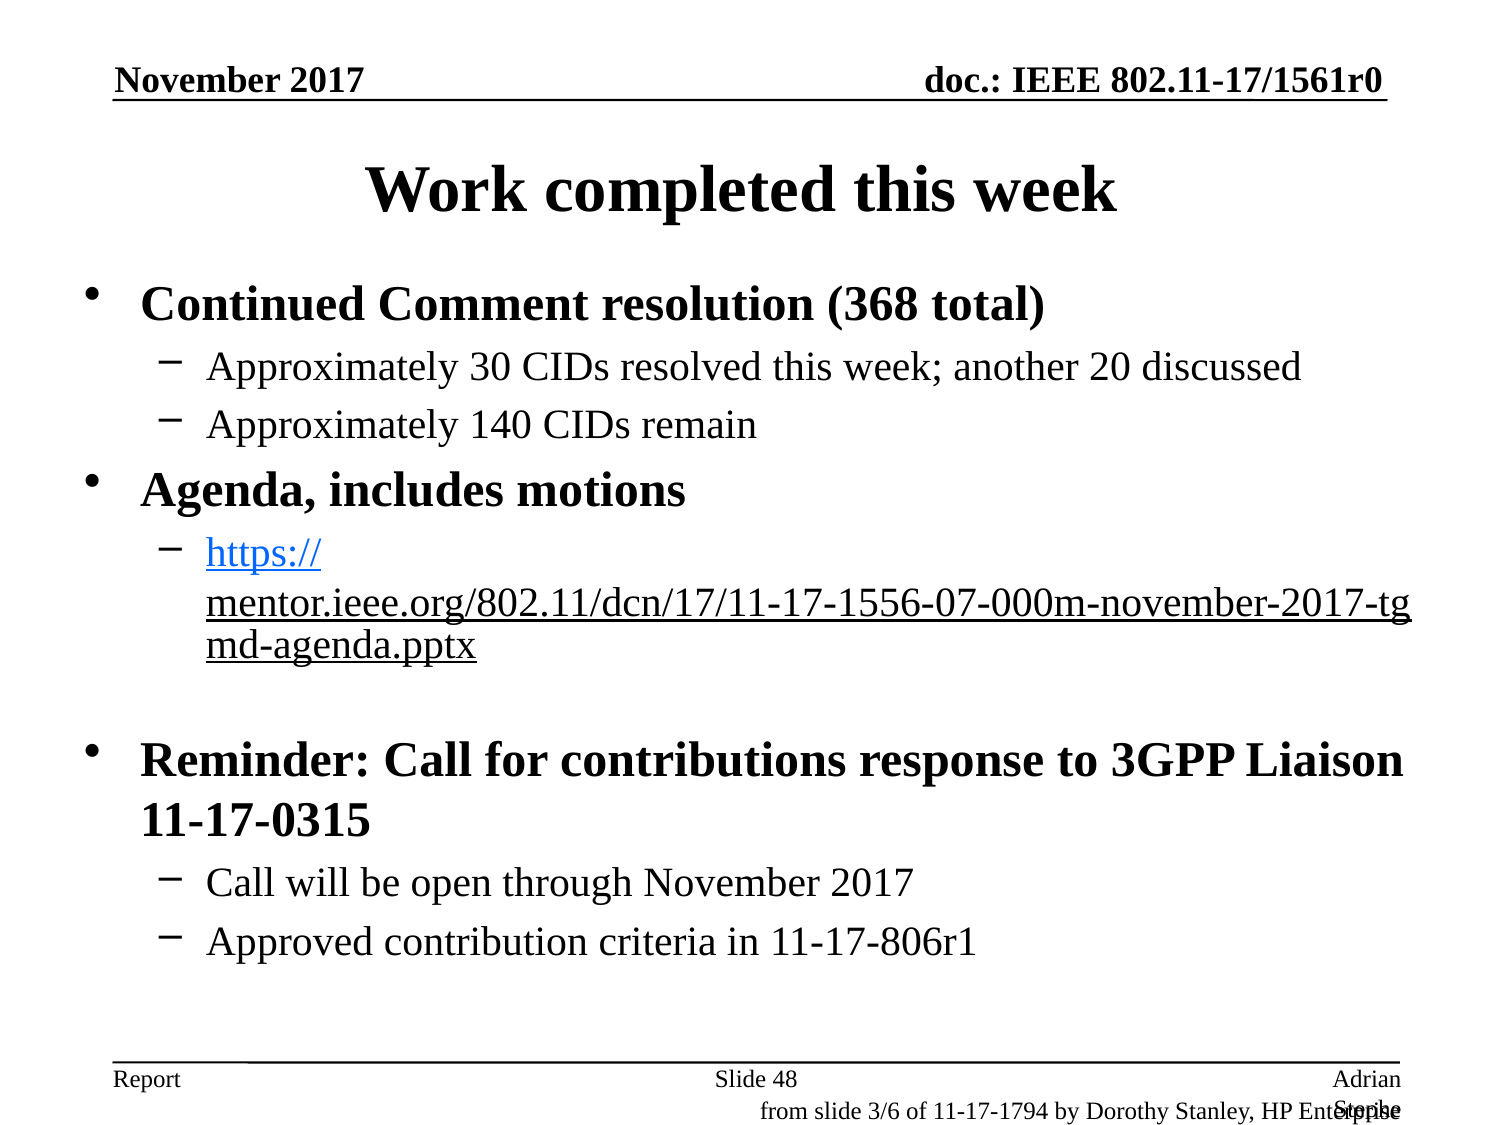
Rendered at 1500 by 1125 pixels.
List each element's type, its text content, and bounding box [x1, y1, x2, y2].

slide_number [114, 54, 374, 101]
list Continued Comment resolution (368 total) Approximately 30 CIDs resolved this week; another 20 discussed Approximately 140 CIDs remain Agenda, includes motions https://mentor.ieee.org/802.11/dcn/17/11-17-1556-07-000m-november-2017-tgmd-agenda.pptx Reminder: Call for contributions response to 3GPP Liaison 11-17-0315 Call will be open through November 2017 Approved contribution criteria in 11-17-806r1 [68, 262, 1444, 1038]
footer Adrian Stephens, Intel Corporation [1324, 1061, 1402, 1087]
text_box from slide 3/6 of 11-17-1794 by Dorothy Stanley, HP Enterprise [343, 1087, 1417, 1125]
title Work completed this week [112, 137, 1388, 262]
slide_number Slide 48 [711, 1061, 801, 1093]
